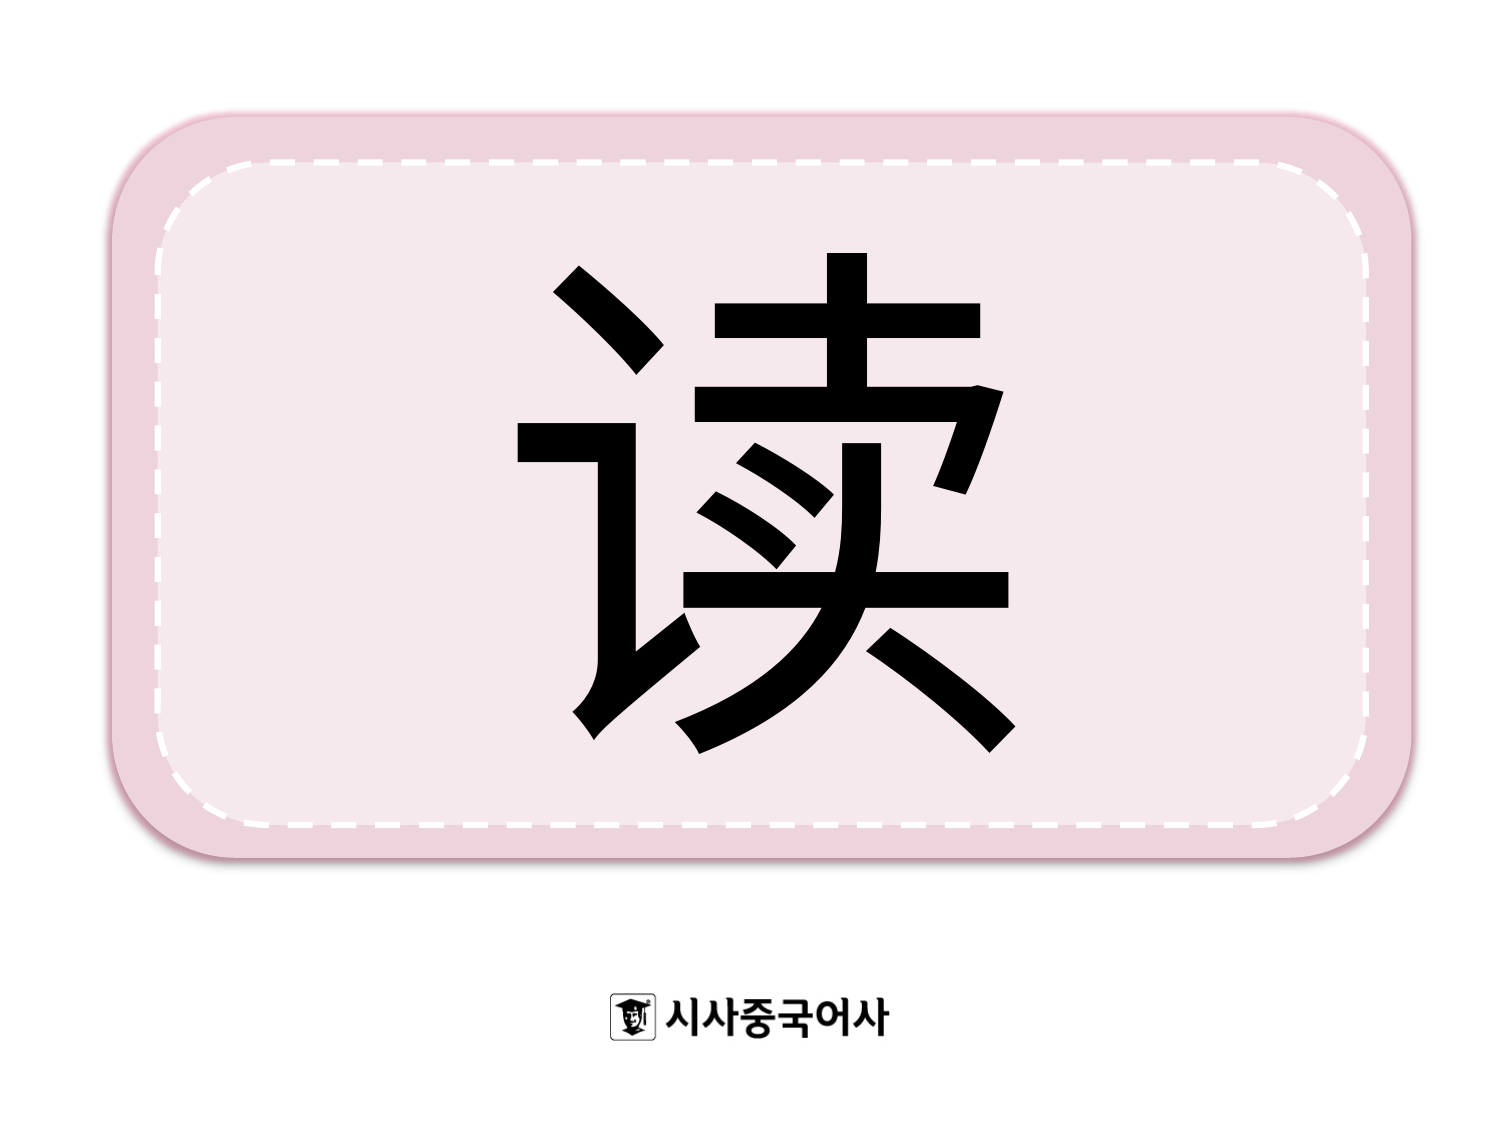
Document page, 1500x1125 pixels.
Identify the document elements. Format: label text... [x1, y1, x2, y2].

picture [602, 987, 898, 1047]
text_box 读 [162, 160, 1371, 824]
